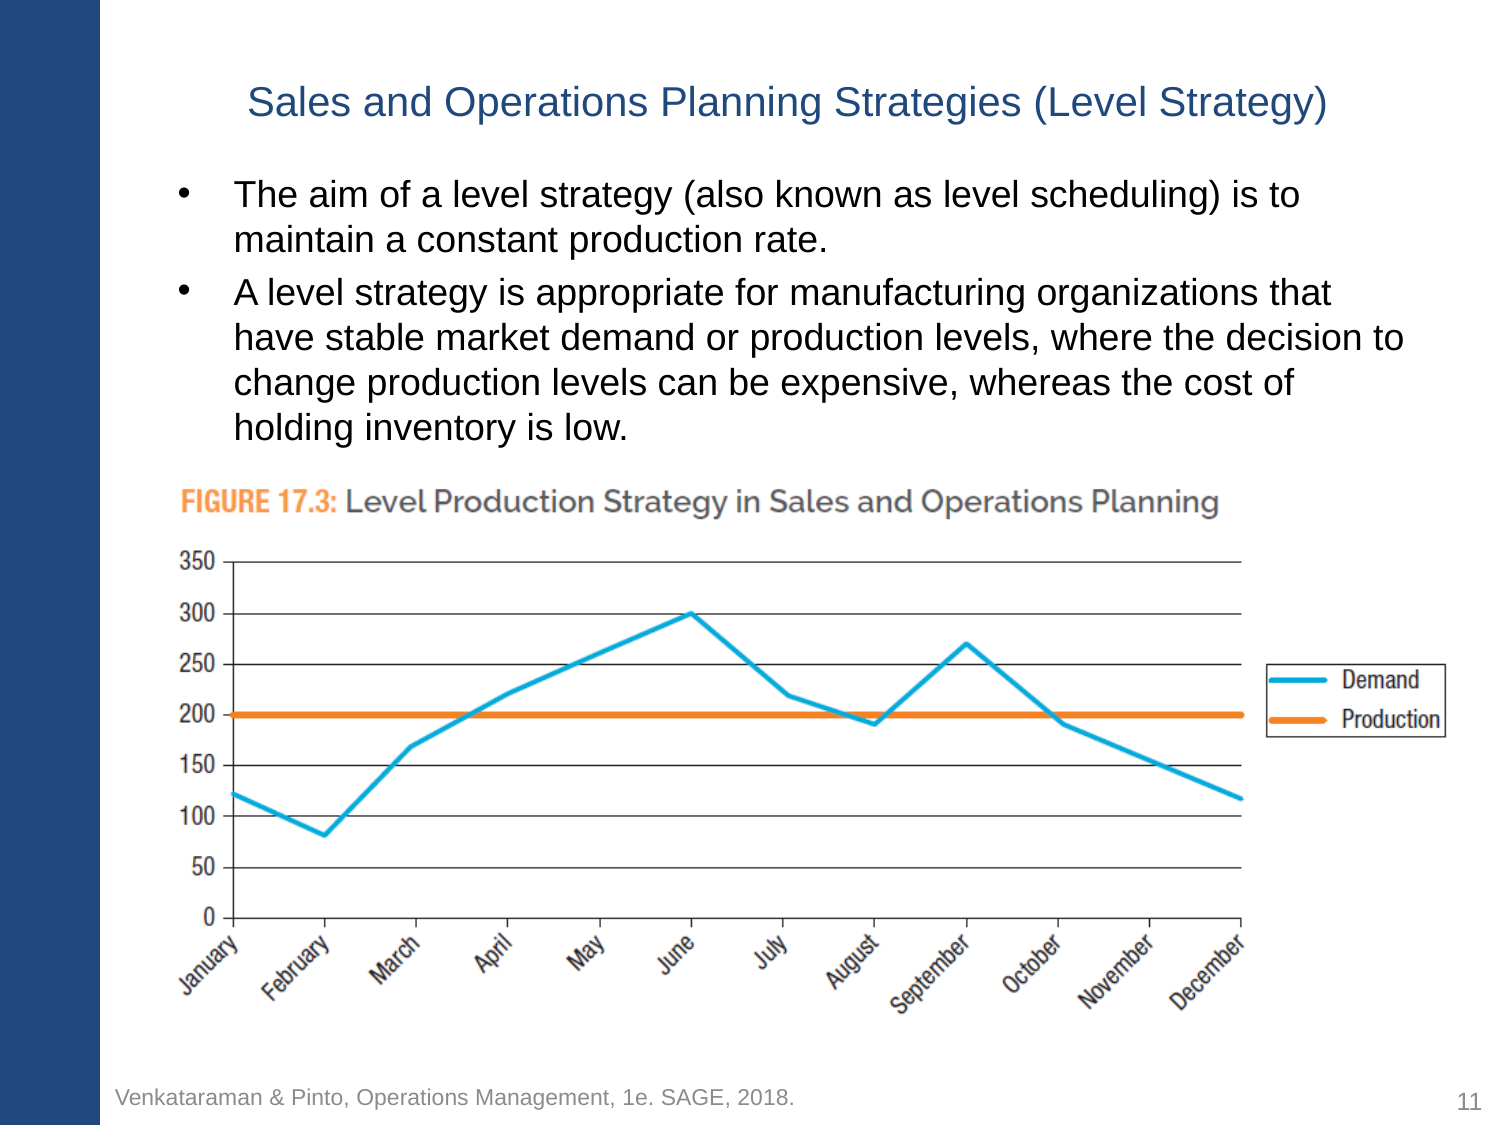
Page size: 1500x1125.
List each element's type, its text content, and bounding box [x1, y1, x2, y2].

picture [162, 462, 1453, 1027]
slide_number 11 [1422, 1074, 1498, 1125]
footer Venkataraman & Pinto, Operations Management, 1e. SAGE, 2018. [99, 1074, 1250, 1125]
title Sales and Operations Planning Strategies (Level Strategy) [162, 24, 1425, 162]
list The aim of a level strategy (also known as level scheduling) is to maintain a constant production rate. A level strategy is appropriate for manufacturing organizations that have stable market demand or production levels, where the decision to change production levels can be expensive, whereas the cost of holding inventory is low. [162, 162, 1425, 461]
